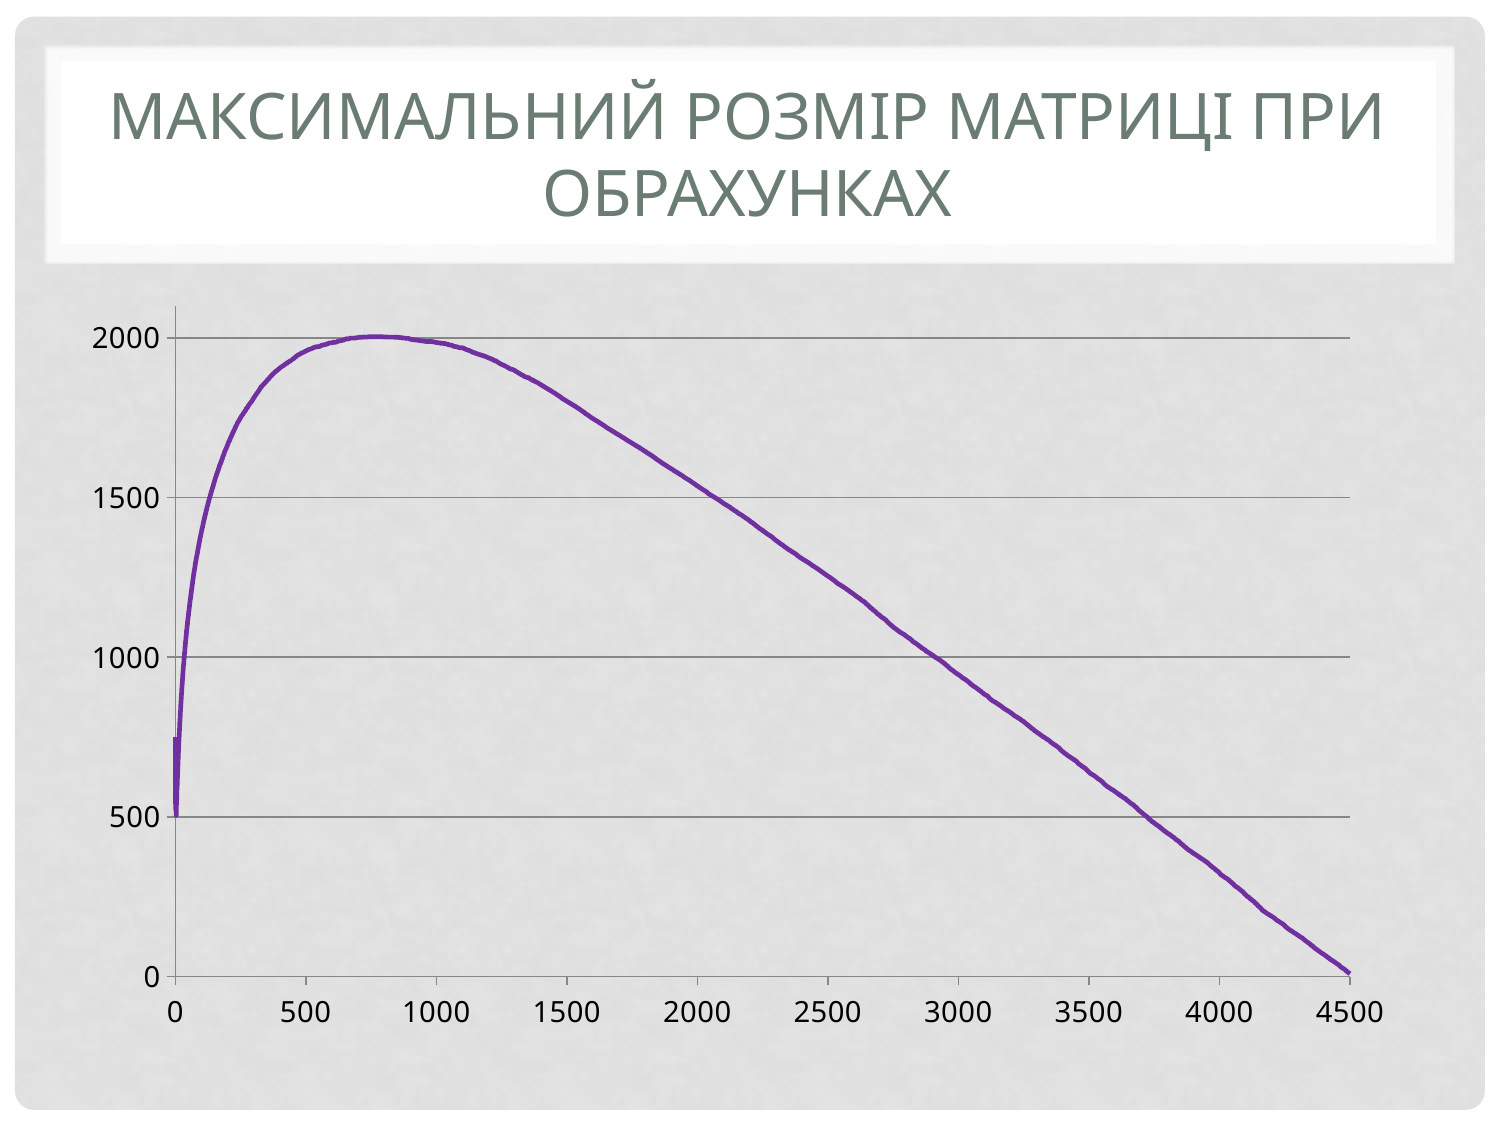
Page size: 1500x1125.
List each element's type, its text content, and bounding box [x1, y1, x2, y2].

title Максимальний розмір матриці при обрахунках [69, 66, 1425, 238]
chart [64, 290, 1412, 1048]
